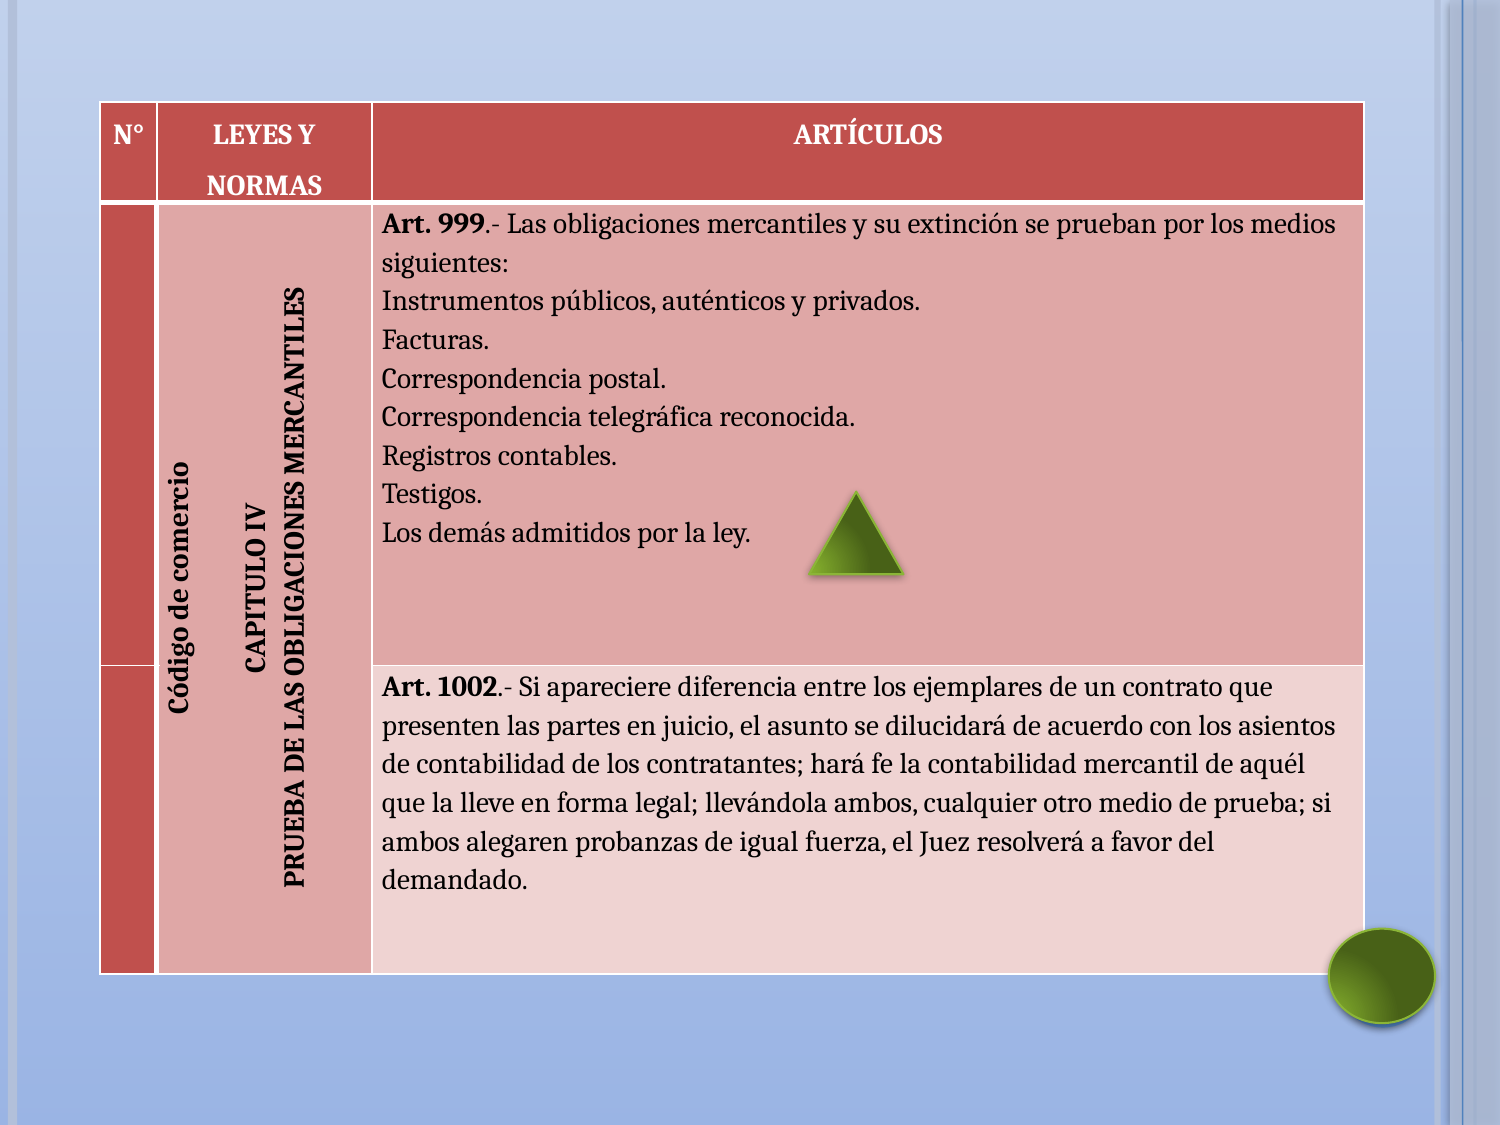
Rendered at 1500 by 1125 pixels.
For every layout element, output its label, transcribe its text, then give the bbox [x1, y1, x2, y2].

table_cell [101, 666, 154, 973]
text_box [1327, 927, 1437, 1025]
table_cell Art. 1002.- Si apareciere diferencia entre los ejemplares de un contrato que presenten las partes en juicio, el asunto se dilucidará de acuerdo con los asientos de contabilidad de los contratantes; hará fe la contabilidad mercantil de aquél que la lleve en forma legal; llevándola ambos, cualquier otro medio de prueba; si ambos alegaren probanzas de igual fuerza, el Juez resolverá a favor del demandado. [373, 666, 1363, 973]
table_cell Código de comercio CAPITULO IV PRUEBA DE LAS OBLIGACIONES MERCANTILES [159, 205, 371, 973]
table_cell [101, 205, 154, 665]
table_header LEYES Y NORMAS [158, 103, 371, 200]
table_header ARTÍCULOS [373, 103, 1363, 200]
text_box [808, 490, 905, 576]
table_header N° [101, 103, 156, 200]
table_cell Art. 999.- Las obligaciones mercantiles y su extinción se prueban por los medios siguientes: Instrumentos públicos, auténticos y privados. Facturas. Correspondencia postal. Correspondencia telegráfica reconocida. Registros contables. Testigos. Los demás admitidos por la ley. [373, 205, 1363, 665]
